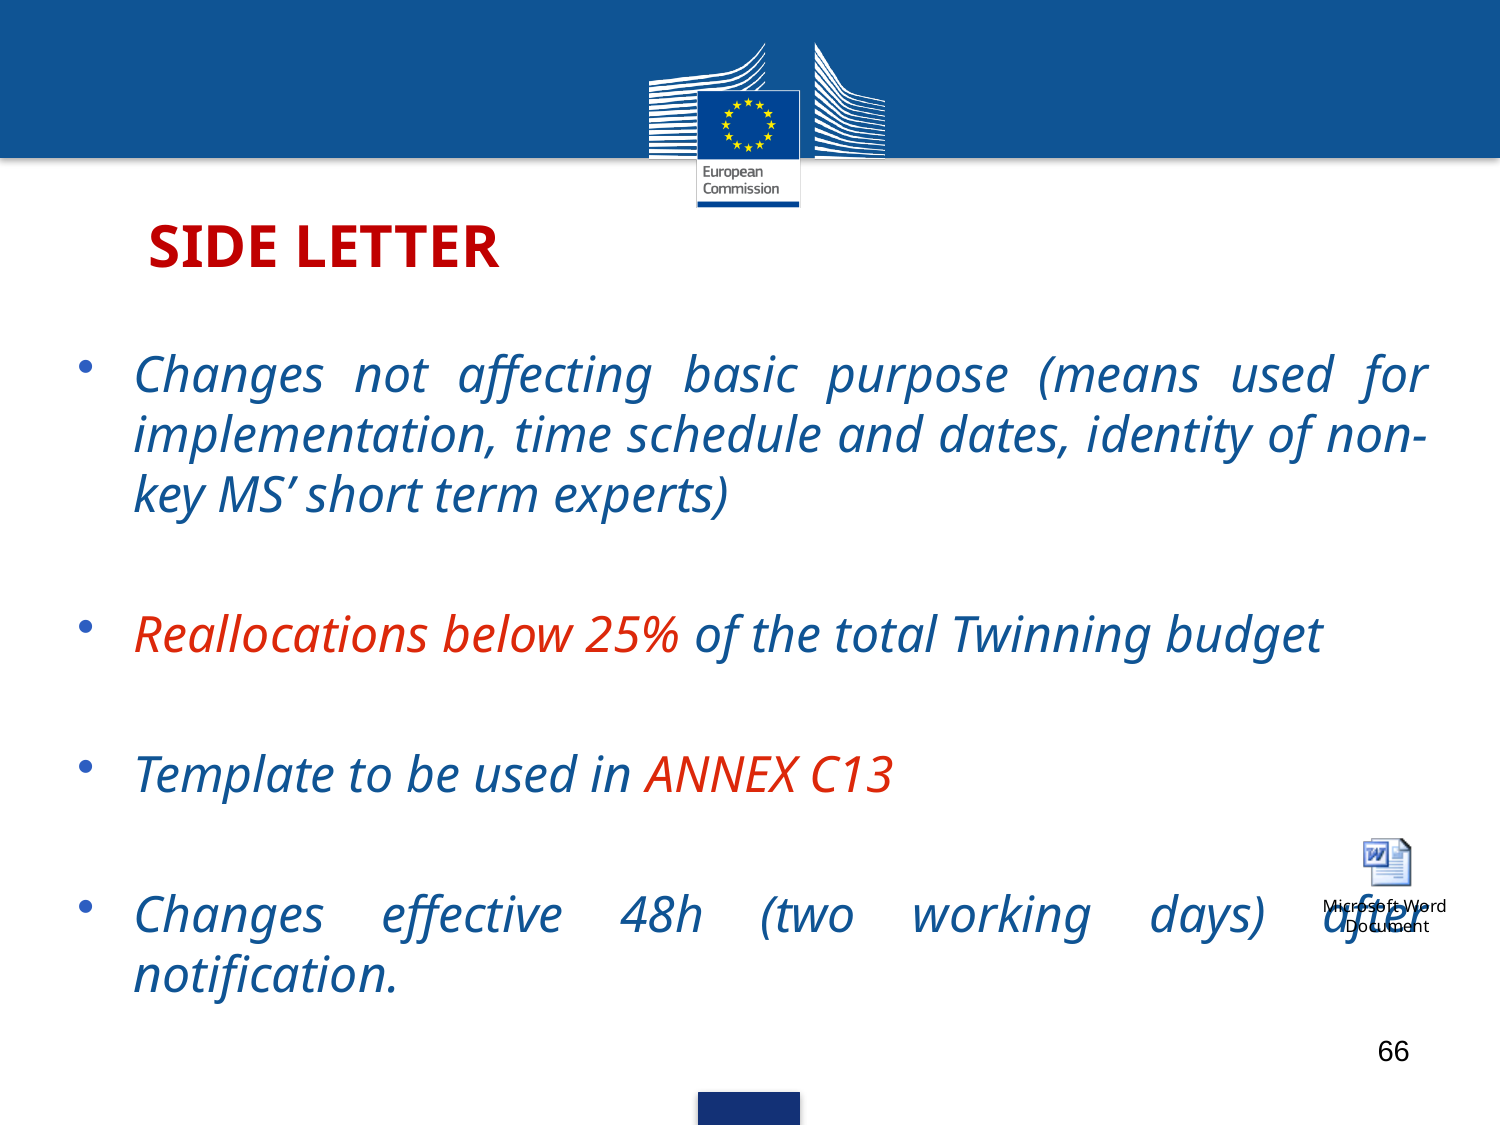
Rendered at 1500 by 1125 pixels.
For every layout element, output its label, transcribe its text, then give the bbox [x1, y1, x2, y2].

list Changes not affecting basic purpose (means used for implementation, time schedule and dates, identity of non-key MS’ short term experts) Reallocations below 25% of the total Twinning budget Template to be used in ANNEX C13 Changes effective 48h (two working days) after notification. [62, 275, 1445, 913]
picture [649, 42, 885, 149]
title SIDE LETTER [75, 149, 1425, 275]
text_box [1312, 837, 1463, 955]
slide_number 66 [1074, 1024, 1425, 1103]
